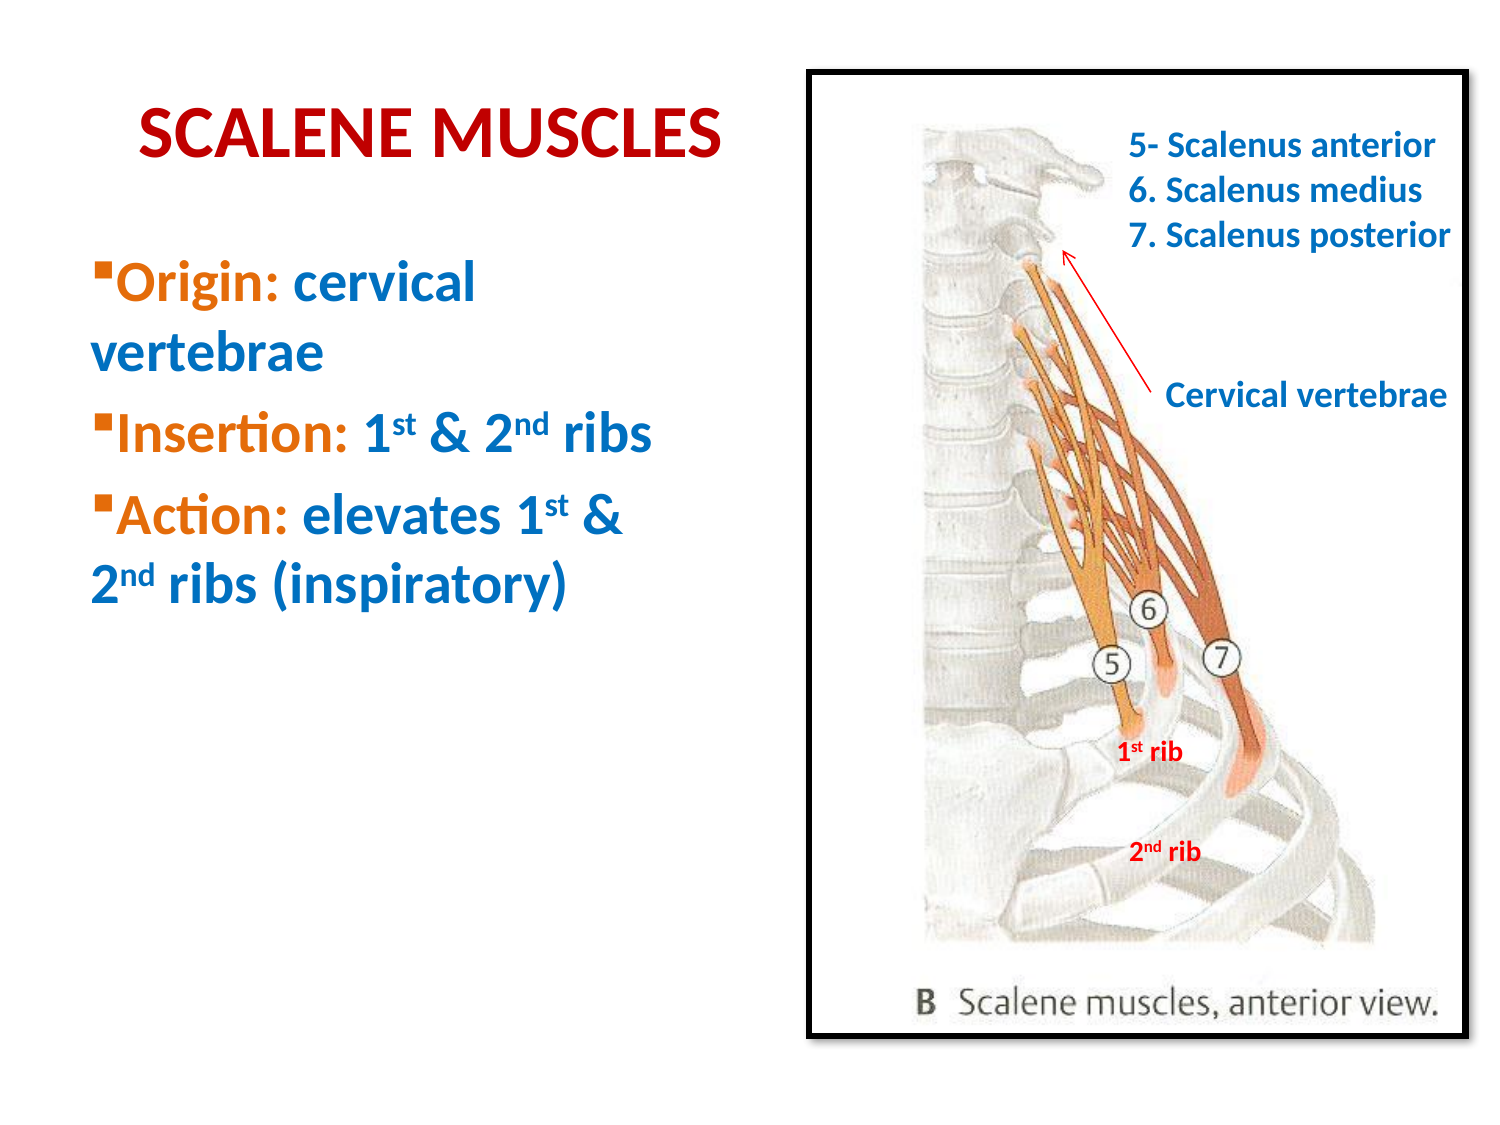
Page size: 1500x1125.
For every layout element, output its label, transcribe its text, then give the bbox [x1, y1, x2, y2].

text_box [1062, 249, 1151, 393]
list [812, 74, 1463, 1034]
title SCALENE MUSCLES [87, 75, 775, 181]
list Origin: cervical vertebrae Insertion: 1st & 2nd ribs Action: elevates 1st & 2nd ribs (inspiratory) [75, 235, 675, 1005]
